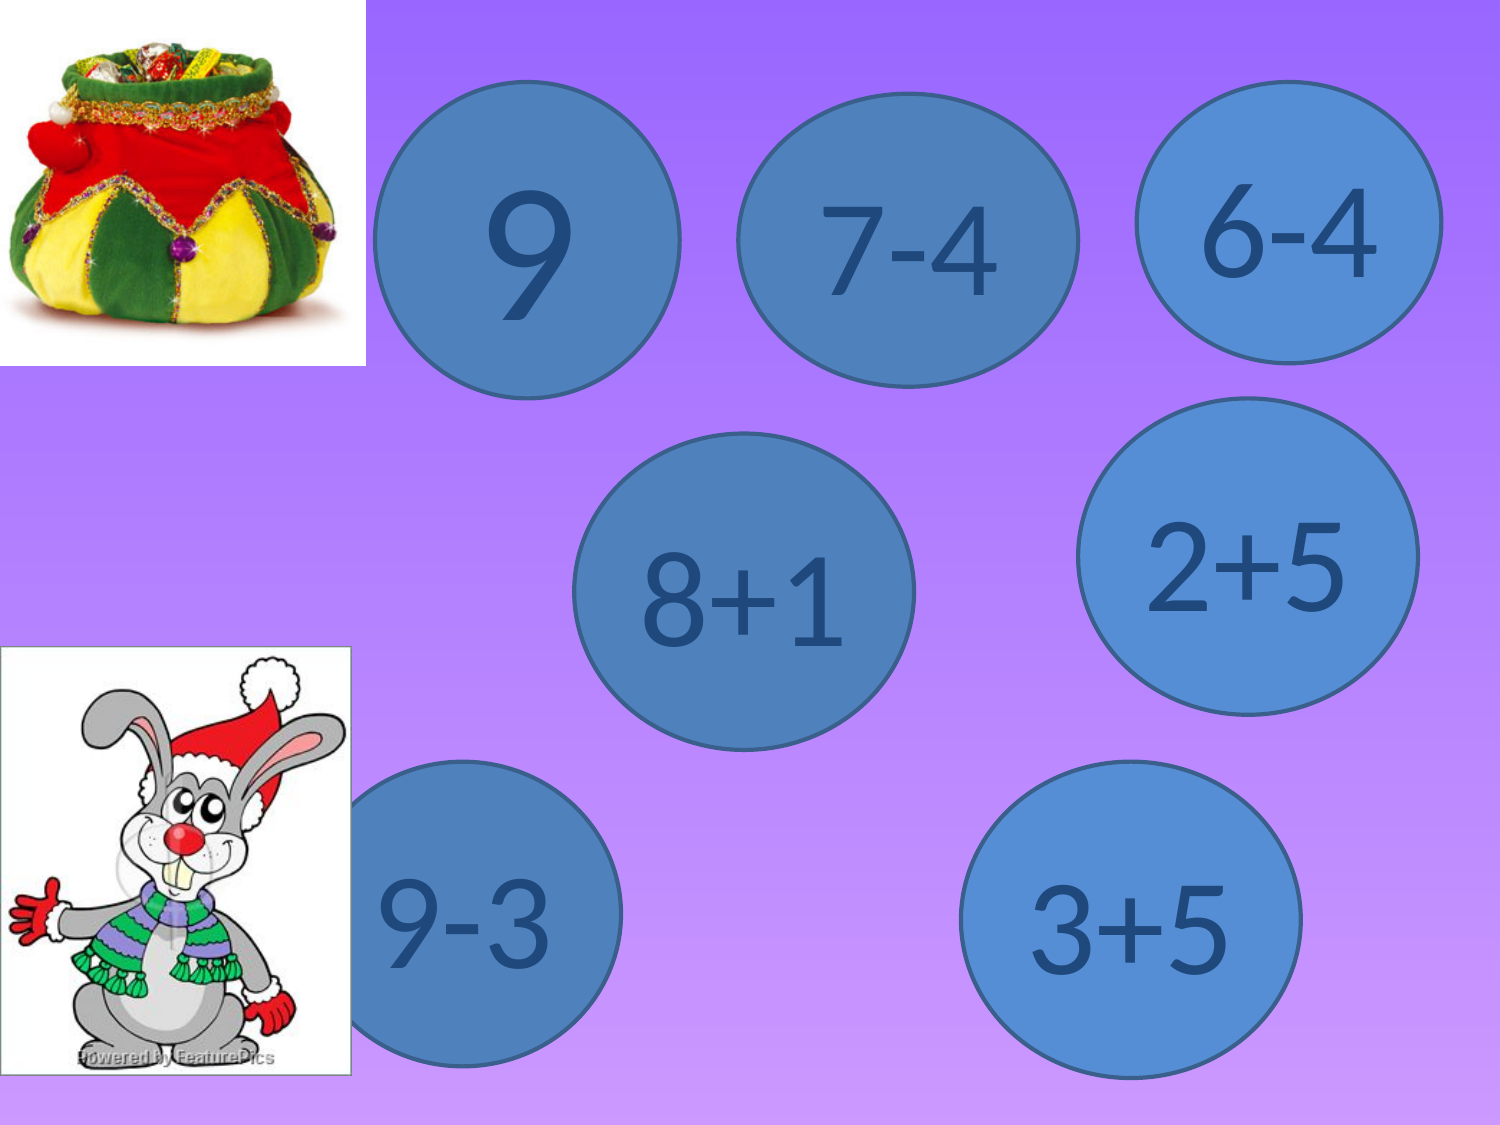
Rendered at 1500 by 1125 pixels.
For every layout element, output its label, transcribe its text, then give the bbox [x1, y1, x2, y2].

text_box 9-3 [355, 759, 624, 1069]
text_box 3+5 [958, 759, 1303, 1081]
picture [0, 646, 352, 1076]
text_box 9 [372, 79, 682, 401]
text_box 6-4 [1134, 79, 1444, 366]
text_box 2+5 [1076, 396, 1421, 717]
text_box 8+1 [572, 431, 917, 753]
text_box 7-4 [736, 91, 1081, 389]
picture [0, 0, 366, 366]
